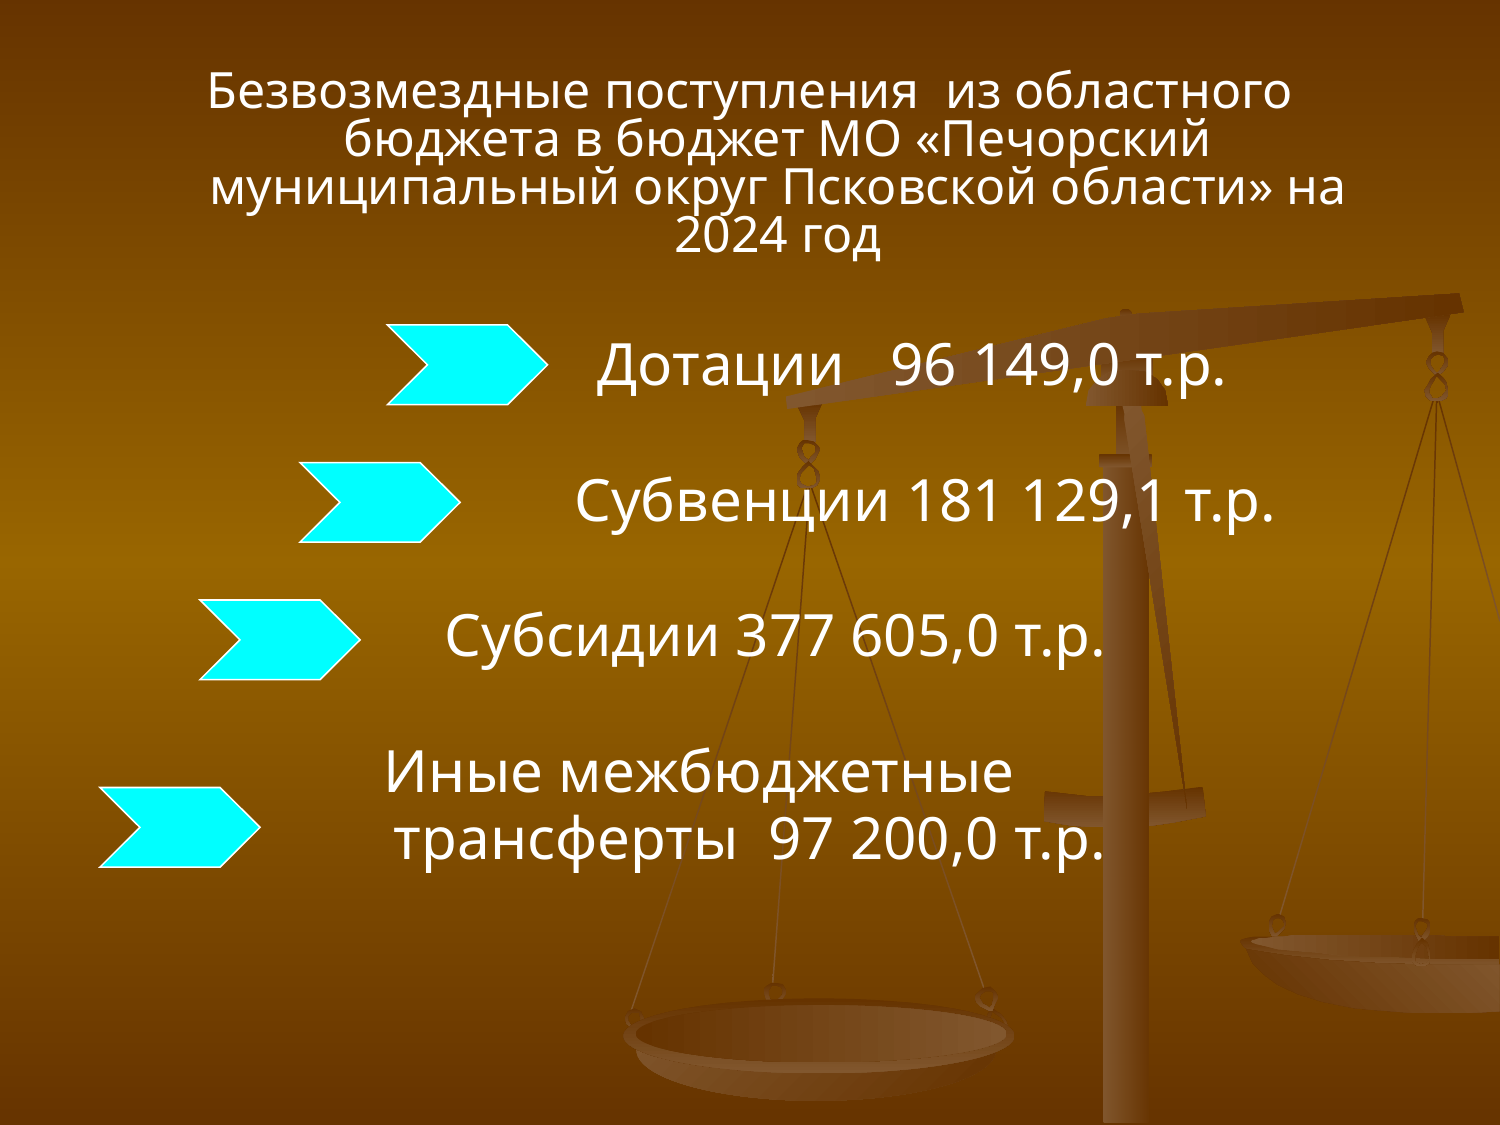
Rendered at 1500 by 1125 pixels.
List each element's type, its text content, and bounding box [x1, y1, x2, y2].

text_box [99, 787, 261, 868]
text_box [299, 462, 461, 543]
text_box [199, 600, 361, 680]
list Безвозмездные поступления из областного бюджета в бюджет МО «Печорский муниципальный округ Псковской области» на 2024 год Дотации 96 149,0 т.р. Субвенции 181 129,1 т.р. Субсидии 377 605,0 т.р. Иные межбюджетные трансферты 97 200,0 т.р. [124, 62, 1376, 1088]
text_box [387, 324, 548, 405]
